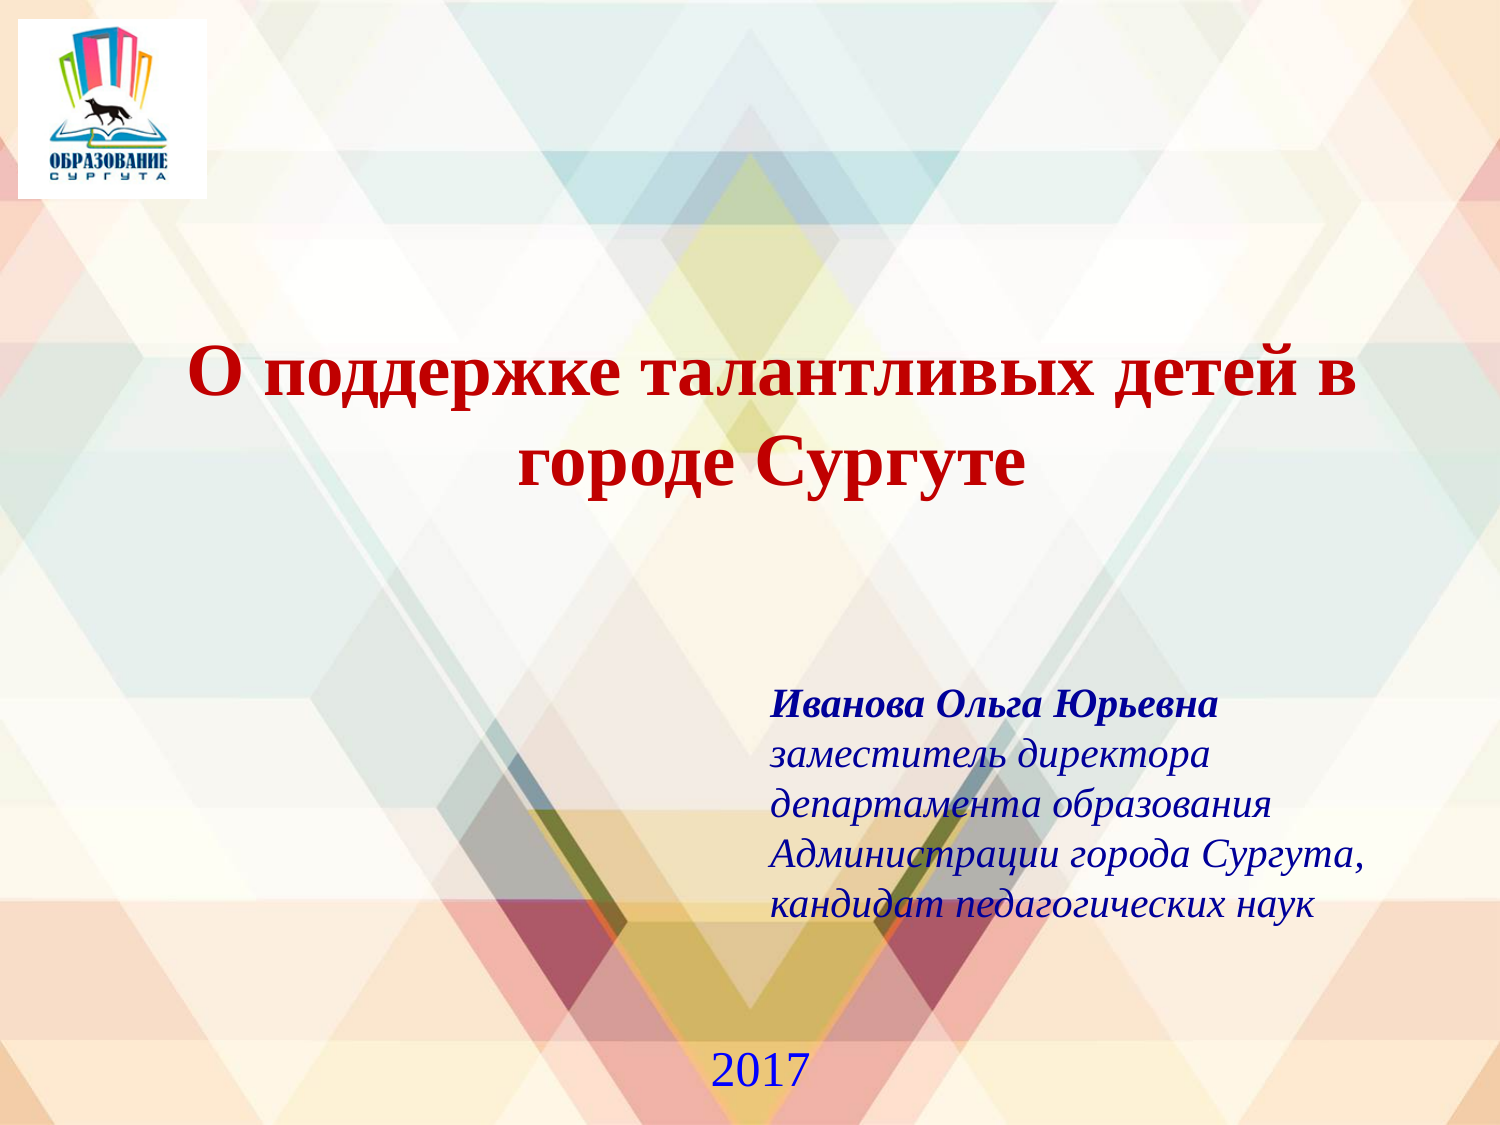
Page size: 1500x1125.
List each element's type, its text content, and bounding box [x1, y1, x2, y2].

text_box Иванова Ольга Юрьевна заместитель директора департамента образования Администрации города Сургута, кандидат педагогических наук [755, 668, 1481, 934]
text_box [22, 354, 1500, 835]
text_box [68, 971, 1500, 1087]
text_box О поддержке талантливых детей в городе Сургуте [124, 313, 1421, 589]
picture [0, 0, 1500, 1125]
text_box 2017 [542, 1029, 980, 1104]
